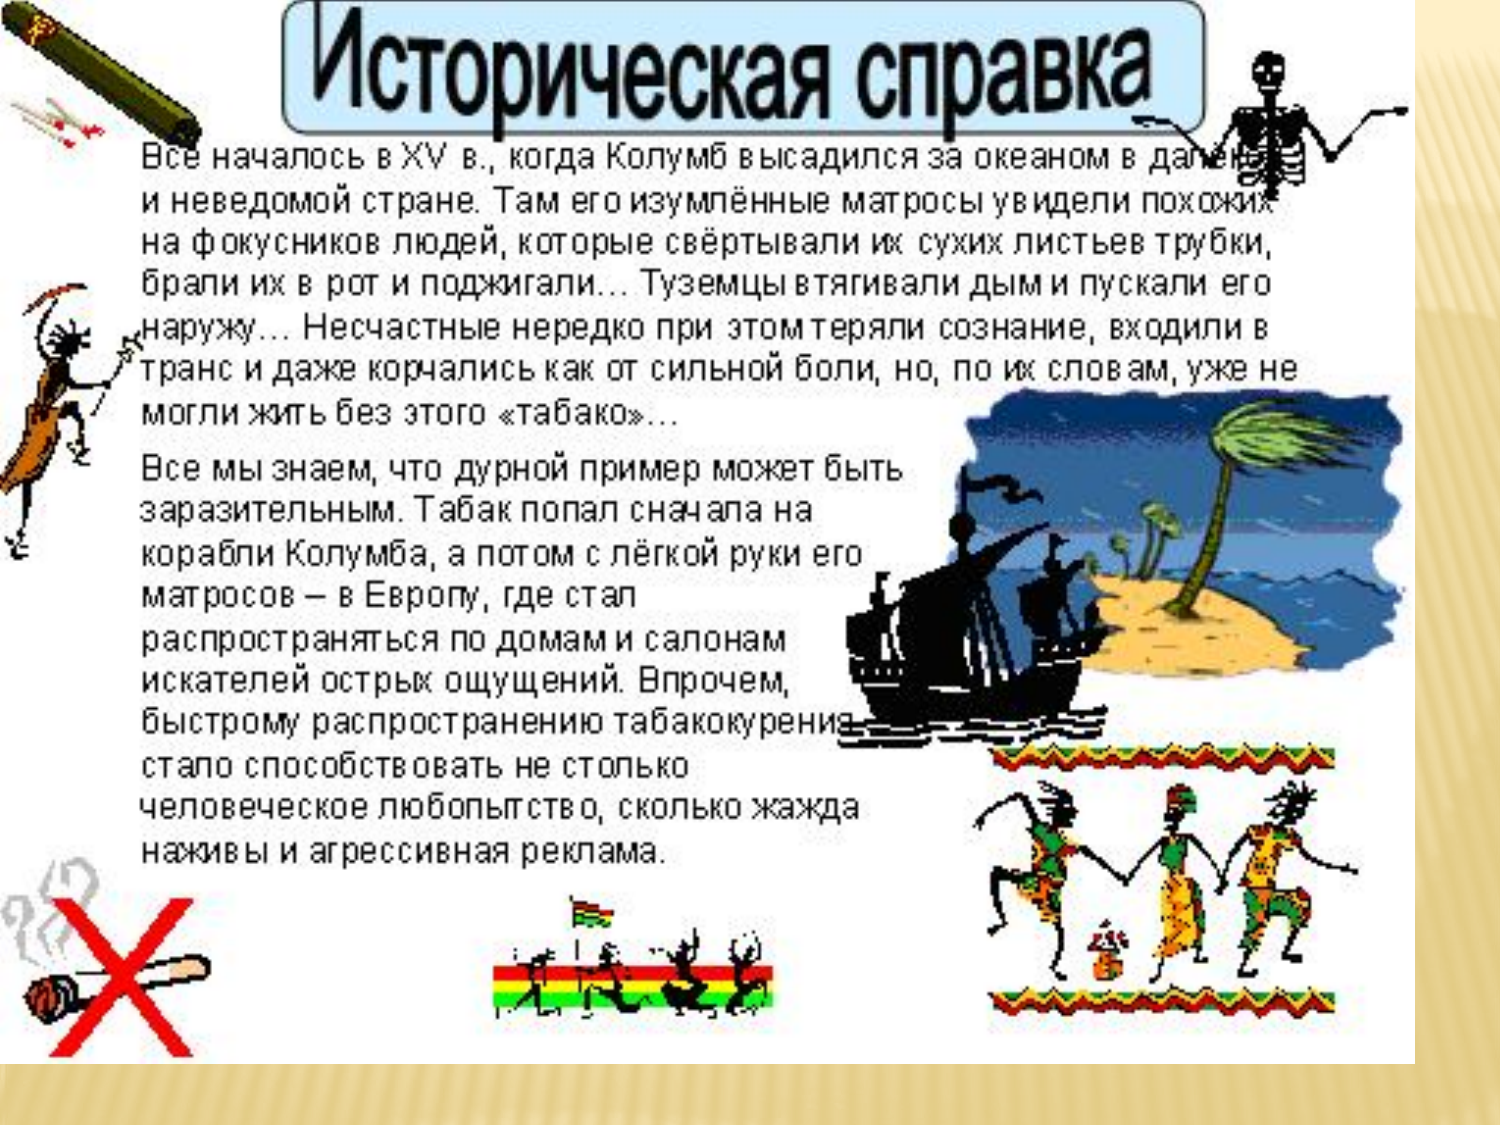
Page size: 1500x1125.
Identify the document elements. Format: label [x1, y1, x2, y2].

picture [0, 0, 1415, 1065]
